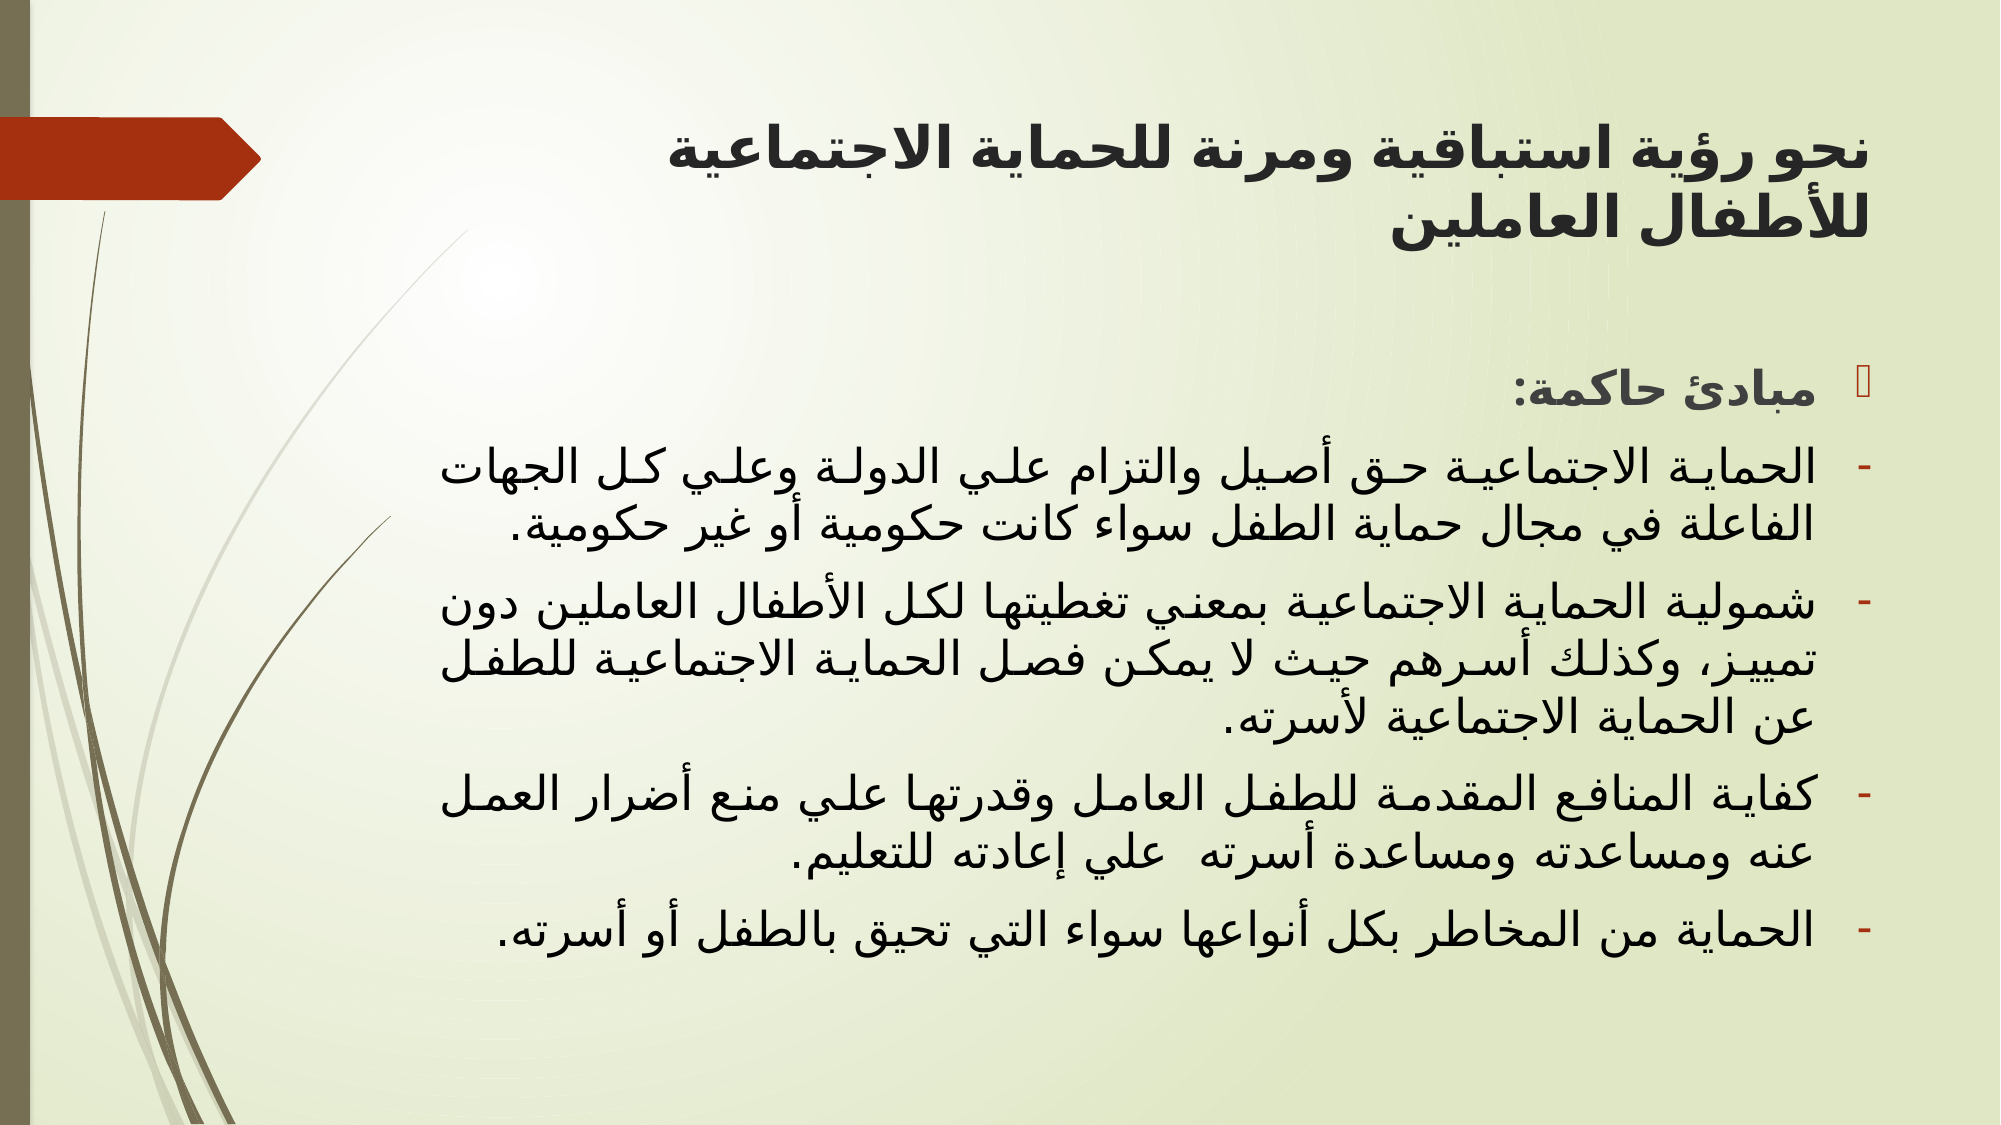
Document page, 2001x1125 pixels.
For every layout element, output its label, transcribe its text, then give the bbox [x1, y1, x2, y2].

title نحو رؤية استباقية ومرنة للحماية الاجتماعية للأطفال العاملين [425, 102, 1888, 313]
list مبادئ حاكمة: الحماية الاجتماعية حق أصيل والتزام علي الدولة وعلي كل الجهات الفاعلة في مجال حماية الطفل سواء كانت حكومية أو غير حكومية. شمولية الحماية الاجتماعية بمعني تغطيتها لكل الأطفال العاملين دون تمييز، وكذلك أسرهم حيث لا يمكن فصل الحماية الاجتماعية للطفل عن الحماية الاجتماعية لأسرته. كفاية المنافع المقدمة للطفل العامل وقدرتها علي منع أضرار العمل عنه ومساعدته ومساعدة أسرته علي إعادته للتعليم. الحماية من المخاطر بكل أنواعها سواء التي تحيق بالطفل أو أسرته. [424, 350, 1888, 970]
